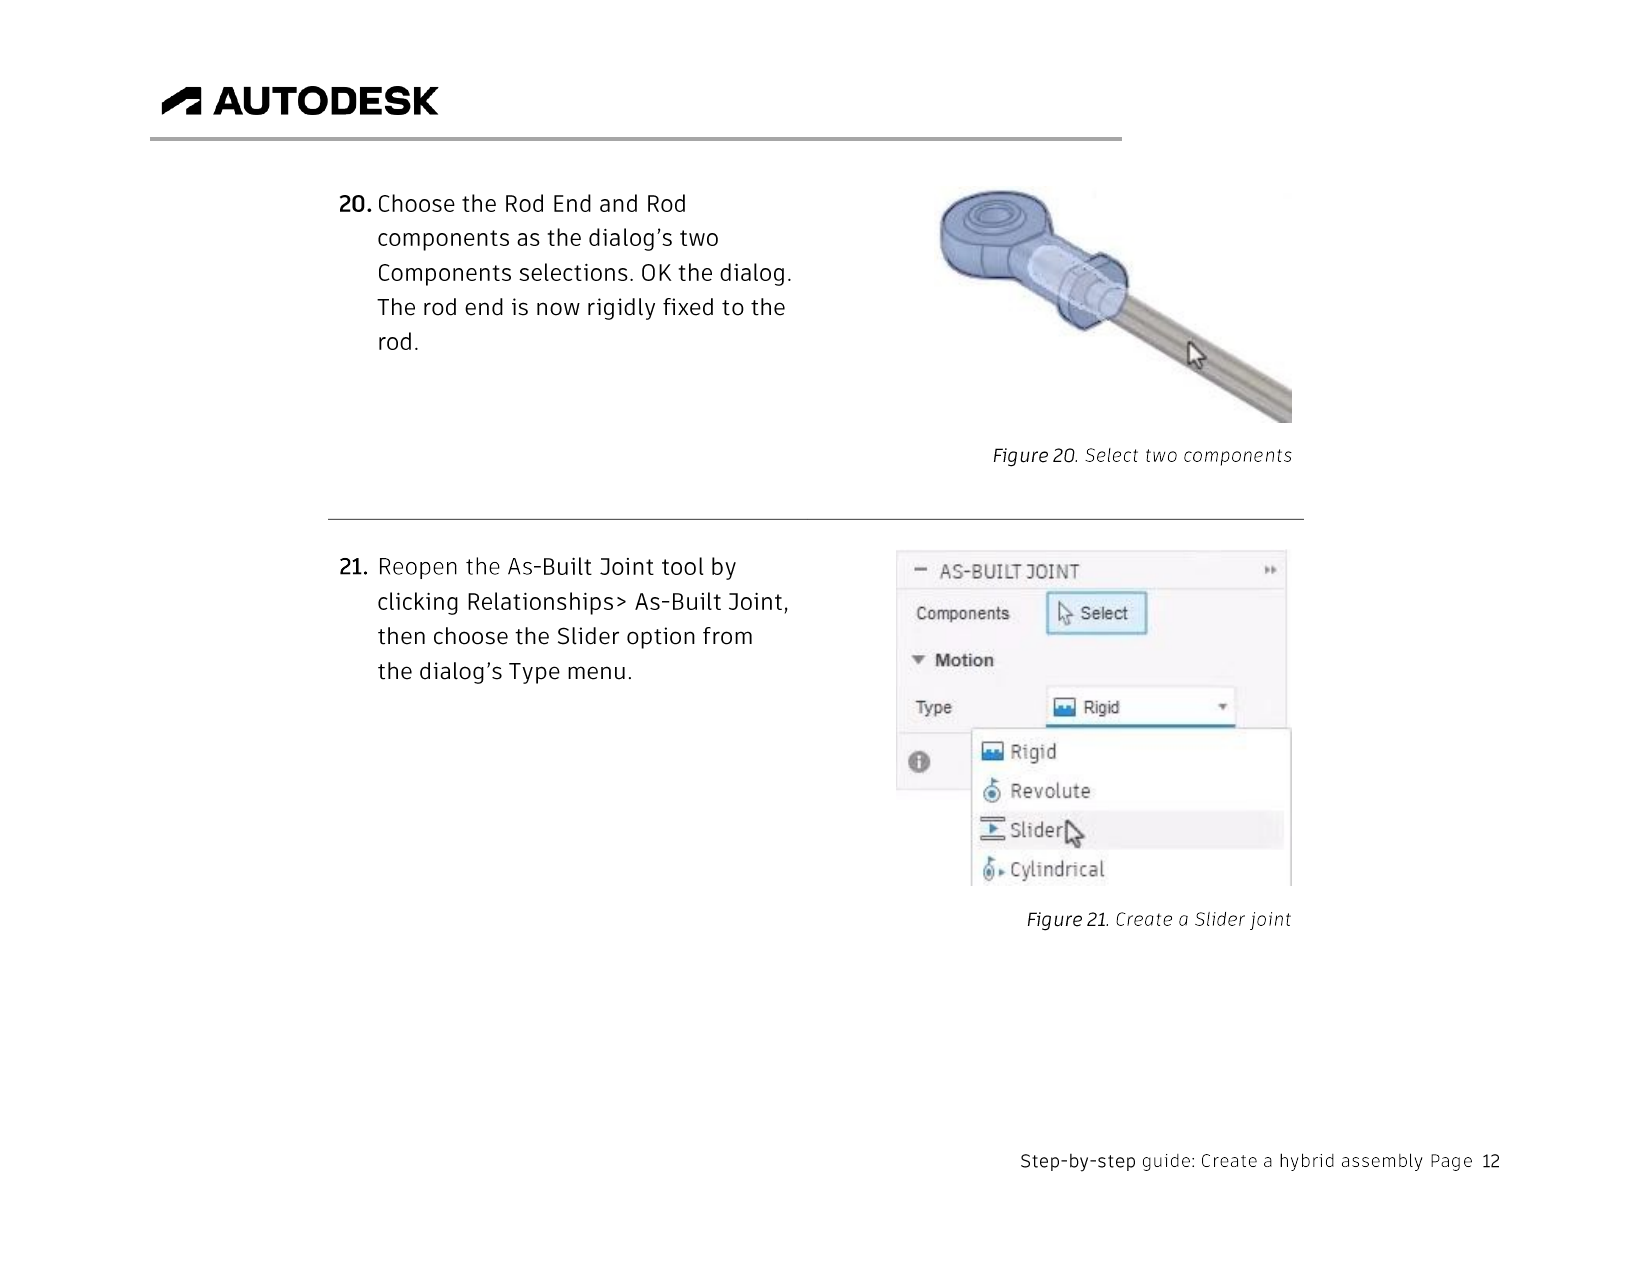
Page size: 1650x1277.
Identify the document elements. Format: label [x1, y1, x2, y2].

text_box [1026, 906, 1301, 933]
text_box [992, 442, 1303, 469]
picture [896, 549, 1293, 886]
picture [933, 186, 1292, 423]
picture [160, 86, 439, 116]
text_box [339, 550, 805, 688]
text_box [1019, 1147, 1511, 1175]
text_box [339, 187, 807, 359]
